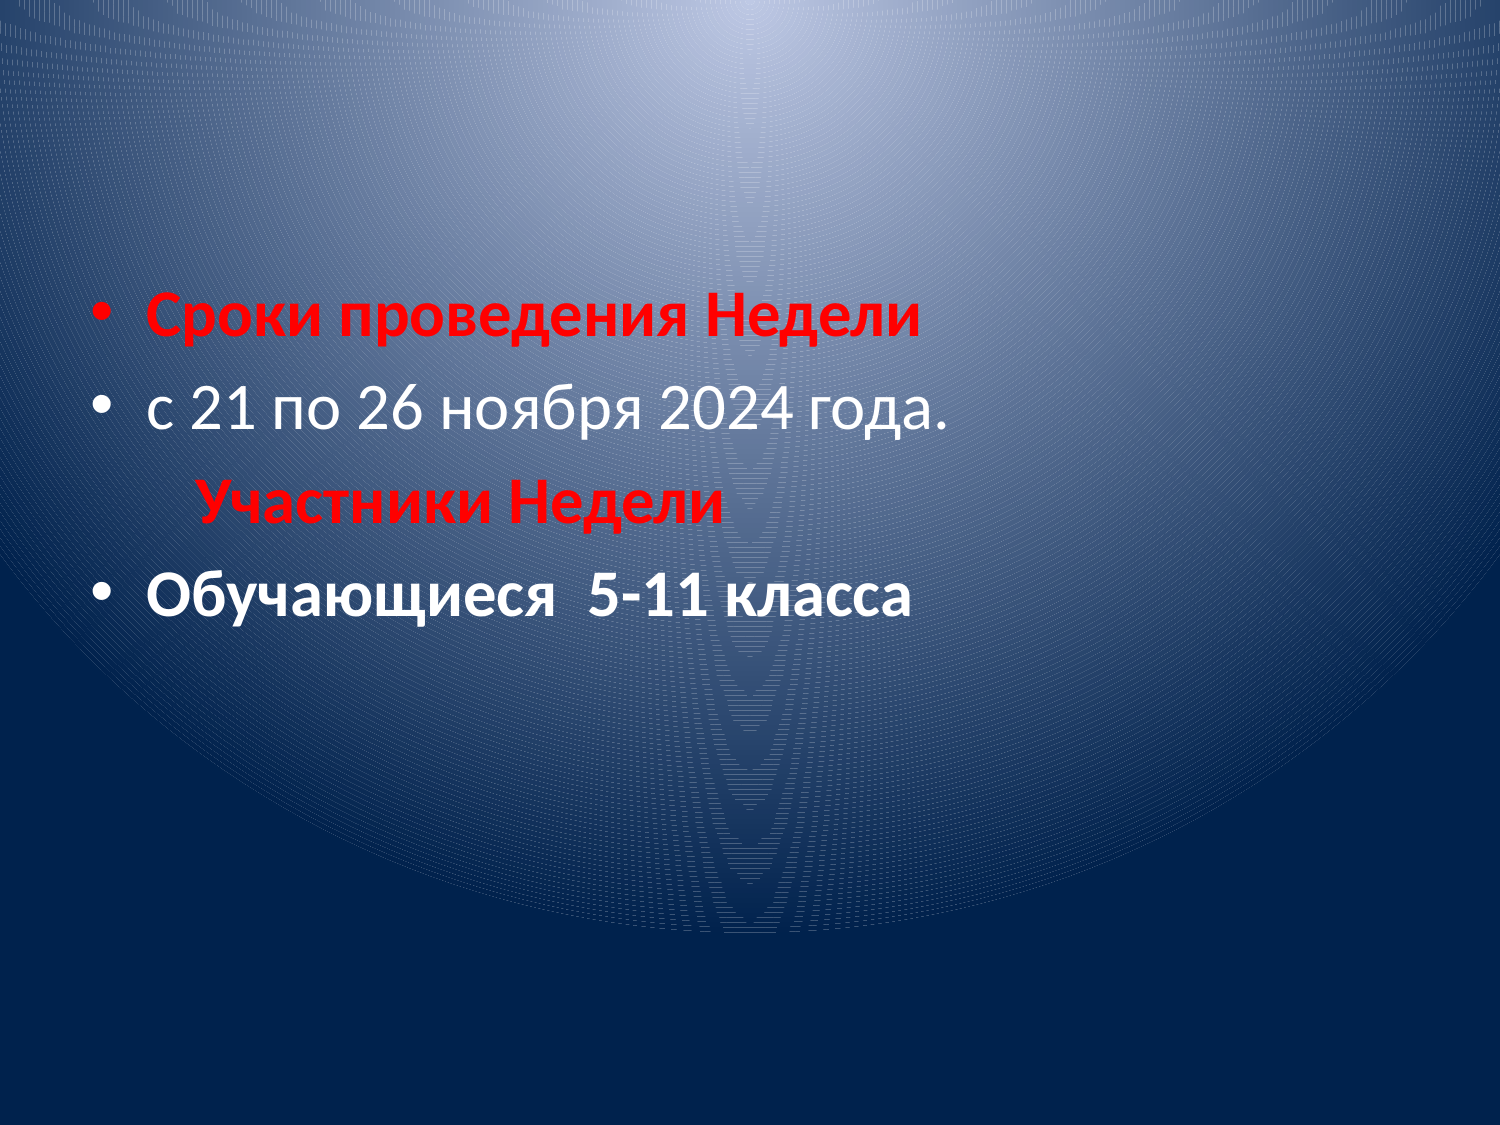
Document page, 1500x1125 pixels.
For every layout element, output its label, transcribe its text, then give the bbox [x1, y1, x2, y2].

list Сроки проведения Недели с 21 по 26 ноября 2024 года. Участники Недели Обучающиеся 5-11 класса [75, 262, 1425, 1005]
